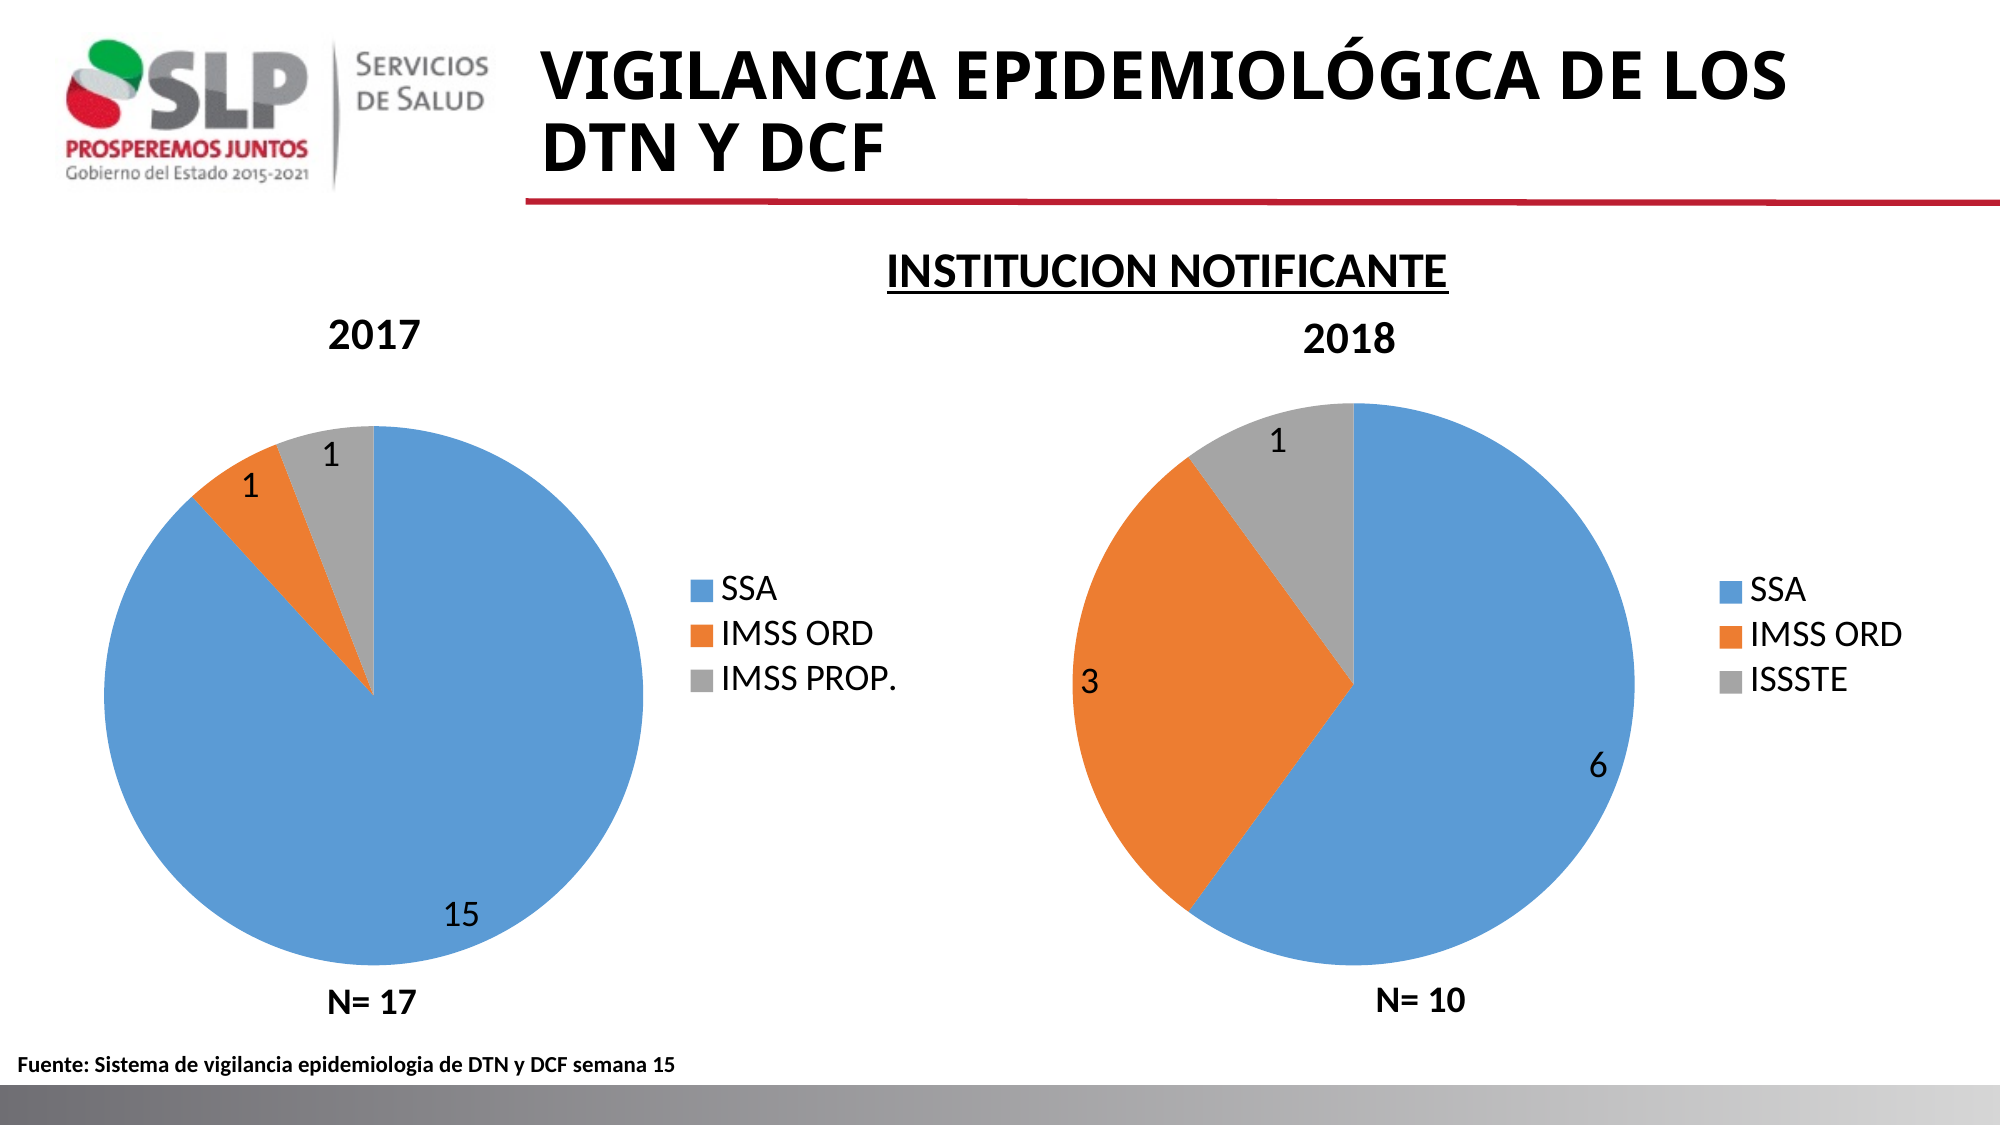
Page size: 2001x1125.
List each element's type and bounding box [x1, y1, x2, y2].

text_box [0, 32, 2000, 1125]
chart [69, 292, 923, 980]
chart [999, 295, 1929, 980]
